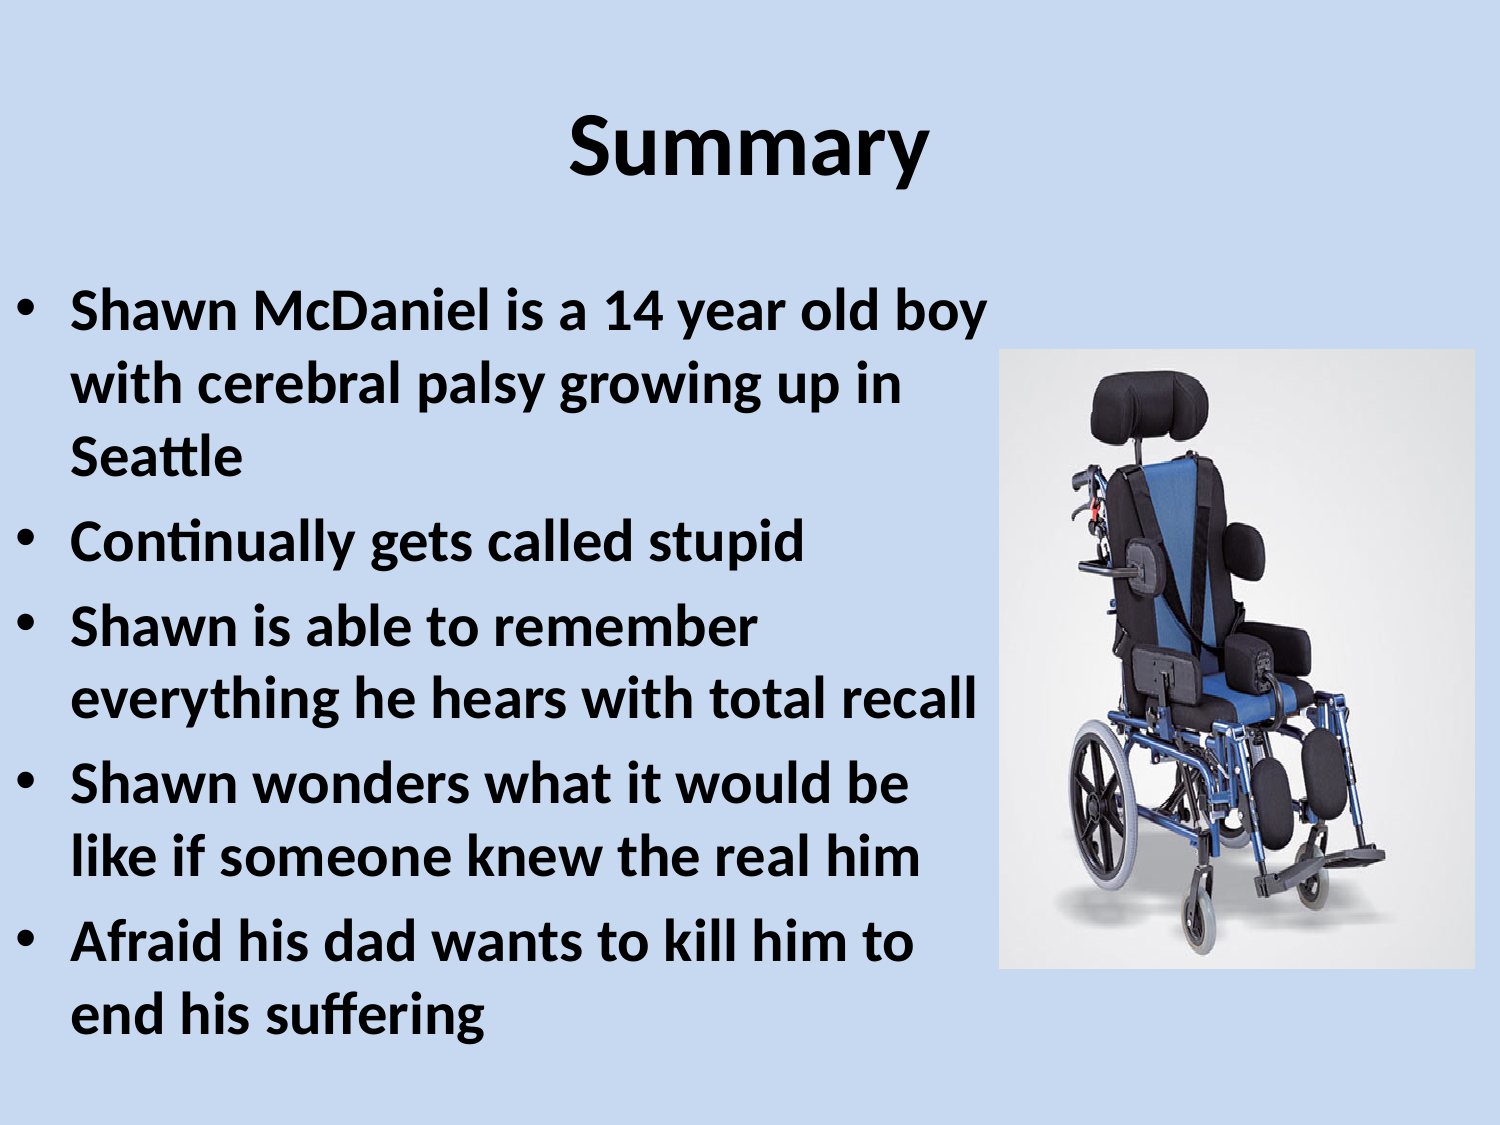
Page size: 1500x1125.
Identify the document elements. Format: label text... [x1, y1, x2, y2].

list Shawn McDaniel is a 14 year old boy with cerebral palsy growing up in Seattle Continually gets called stupid Shawn is able to remember everything he hears with total recall Shawn wonders what it would be like if someone knew the real him Afraid his dad wants to kill him to end his suffering [0, 262, 1013, 1113]
picture [999, 349, 1476, 969]
title Summary [75, 45, 1425, 233]
